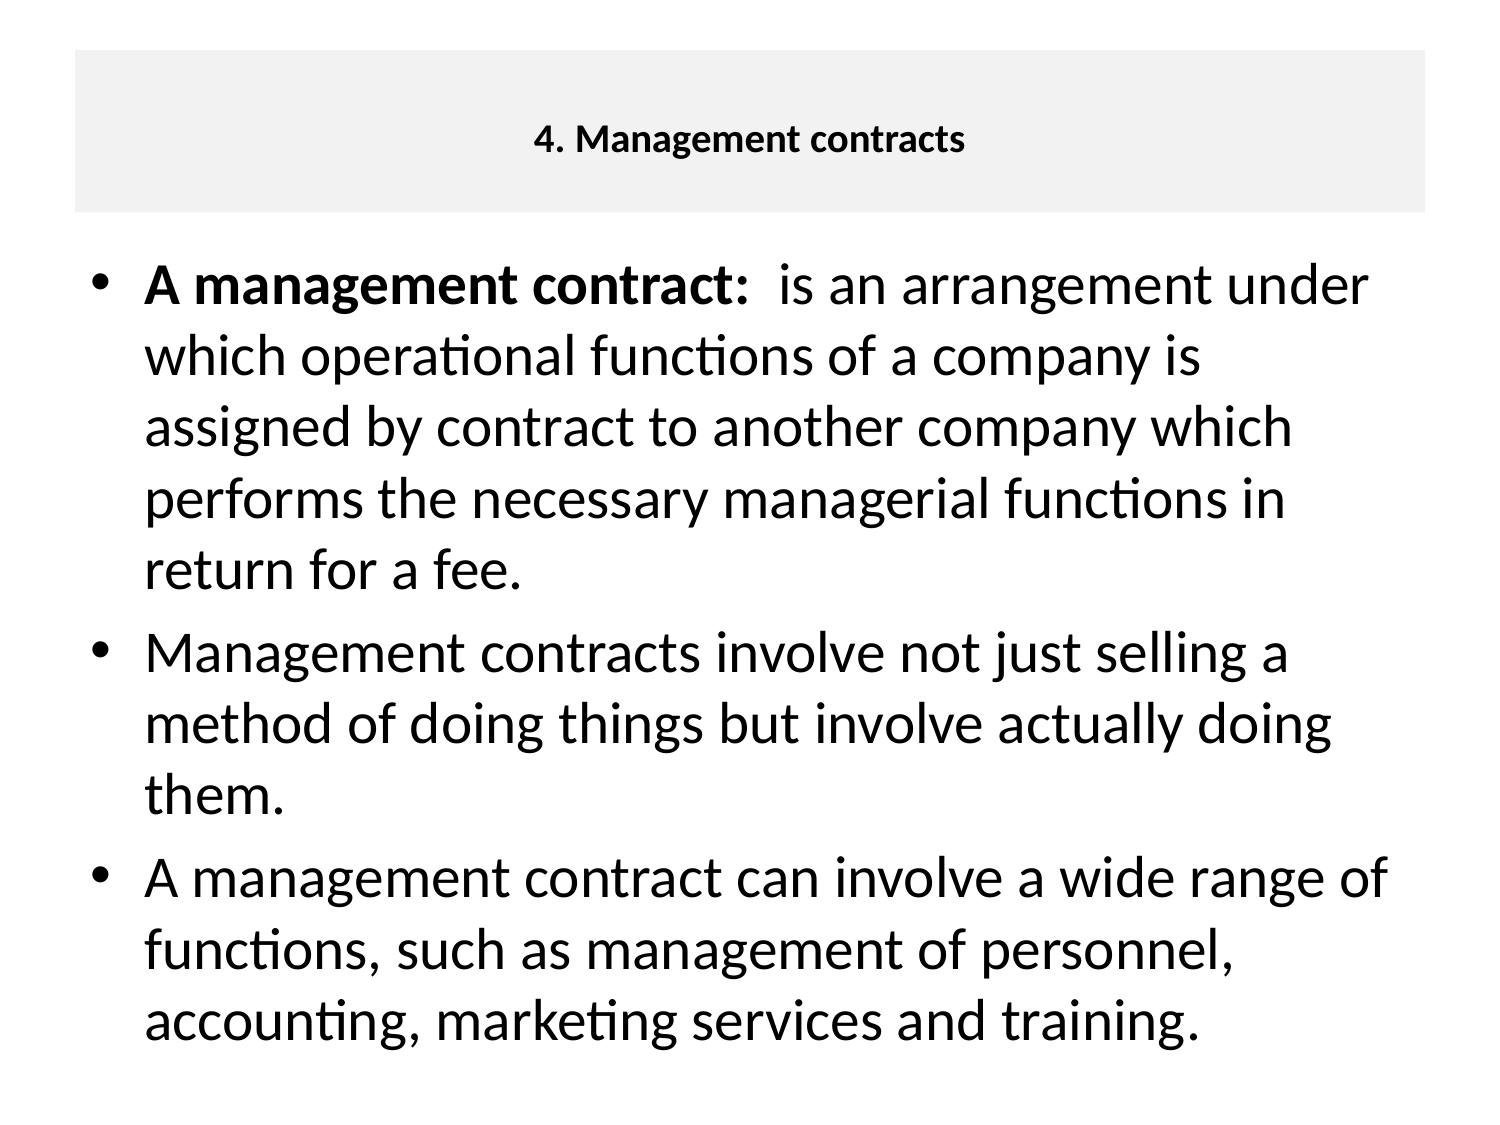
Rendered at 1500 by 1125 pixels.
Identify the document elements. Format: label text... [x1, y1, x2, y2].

title 4. Management contracts [75, 50, 1425, 213]
list A management contract: is an arrangement under which operational functions of a company is assigned by contract to another company which performs the necessary managerial functions in return for a fee. Management contracts involve not just selling a method of doing things but involve actually doing them. A management contract can involve a wide range of functions, such as management of personnel, accounting, marketing services and training. [75, 237, 1425, 1063]
